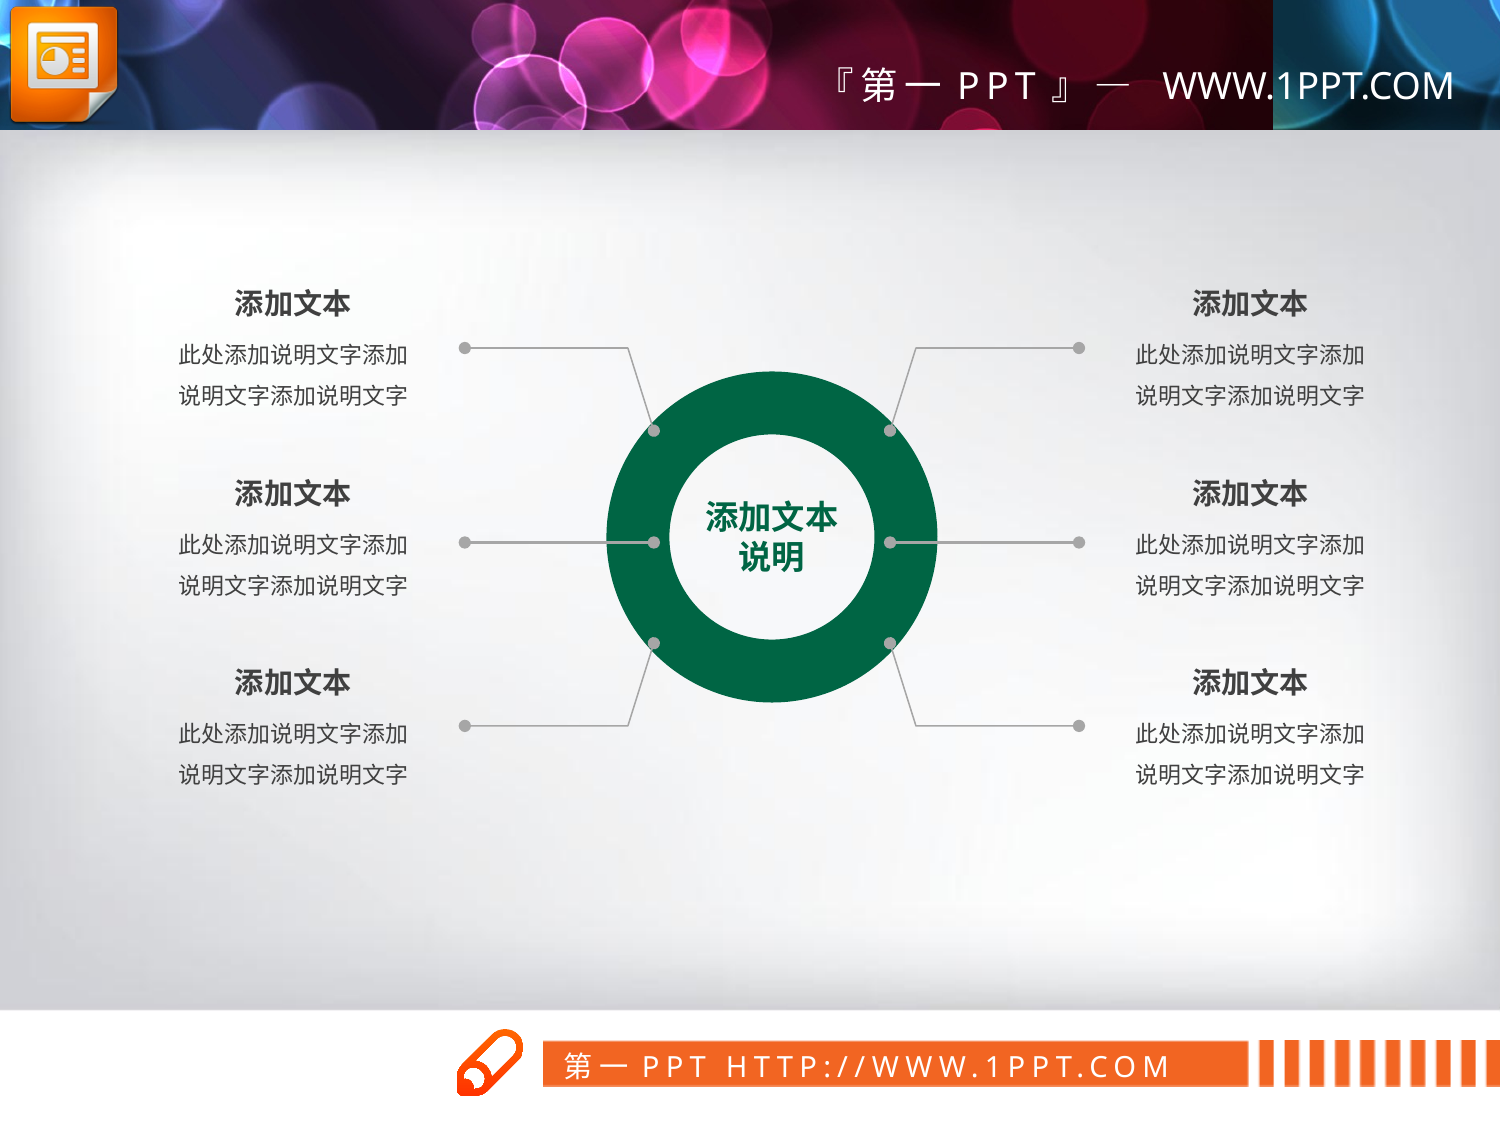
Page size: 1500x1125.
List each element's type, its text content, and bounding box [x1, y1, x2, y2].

text_box 添加文本 此处添加说明文字添加说明文字添加说明文字 [1113, 654, 1388, 799]
text_box 添加文本说明 [689, 489, 855, 584]
text_box 添加文本 此处添加说明文字添加说明文字添加说明文字 [156, 654, 431, 799]
text_box [458, 341, 660, 437]
text_box [604, 369, 940, 705]
picture [0, 0, 1500, 1012]
picture [543, 1040, 1500, 1087]
text_box 添加文本 此处添加说明文字添加说明文字添加说明文字 [156, 275, 431, 420]
text_box [458, 637, 660, 733]
text_box 添加文本 此处添加说明文字添加说明文字添加说明文字 [1113, 275, 1388, 420]
text_box [883, 341, 1086, 437]
text_box [883, 637, 1086, 733]
text_box 添加文本 此处添加说明文字添加说明文字添加说明文字 [1113, 464, 1388, 610]
text_box 添加文本 此处添加说明文字添加说明文字添加说明文字 [156, 464, 431, 610]
